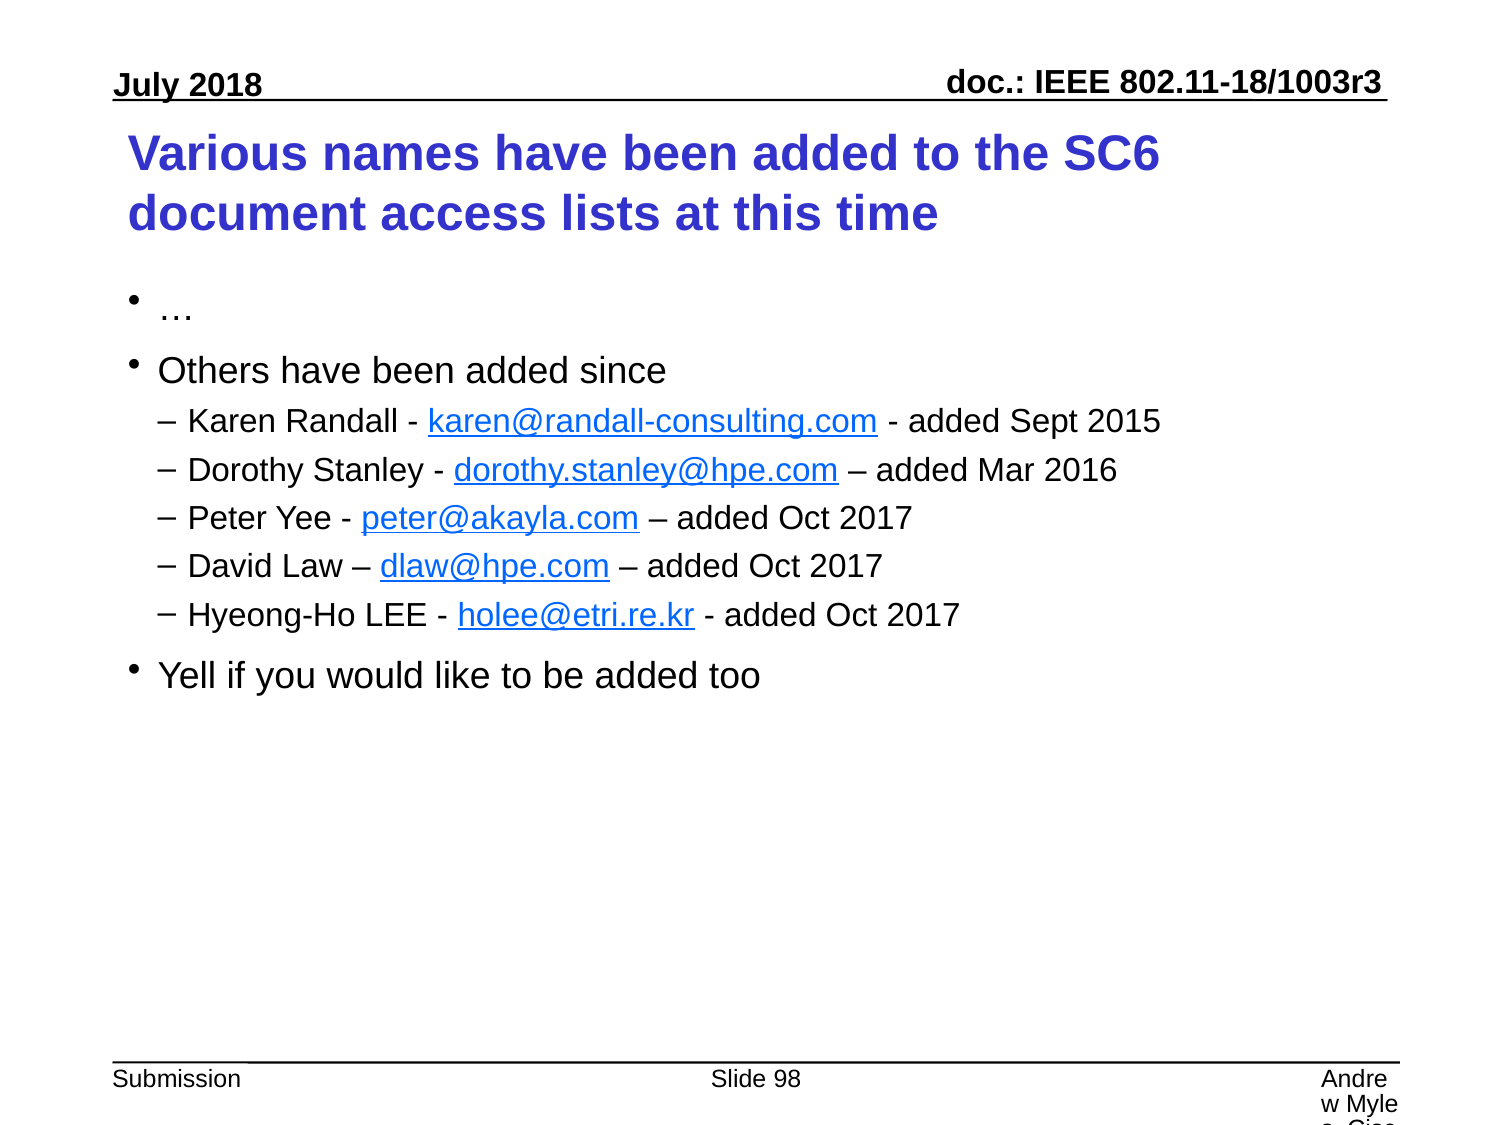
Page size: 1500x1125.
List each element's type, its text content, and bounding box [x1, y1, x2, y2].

title Various names have been added to the SC6 document access lists at this time [112, 112, 1388, 275]
footer Andrew Myles, Cisco [1320, 1061, 1402, 1093]
list … Others have been added since Karen Randall - karen@randall-consulting.com - added Sept 2015 Dorothy Stanley - dorothy.stanley@hpe.com – added Mar 2016 Peter Yee - peter@akayla.com – added Oct 2017 David Law – dlaw@hpe.com – added Oct 2017 Hyeong-Ho LEE - holee@etri.re.kr - added Oct 2017 Yell if you would like to be added too [112, 275, 1388, 950]
slide_number Slide 98 [709, 1061, 803, 1093]
